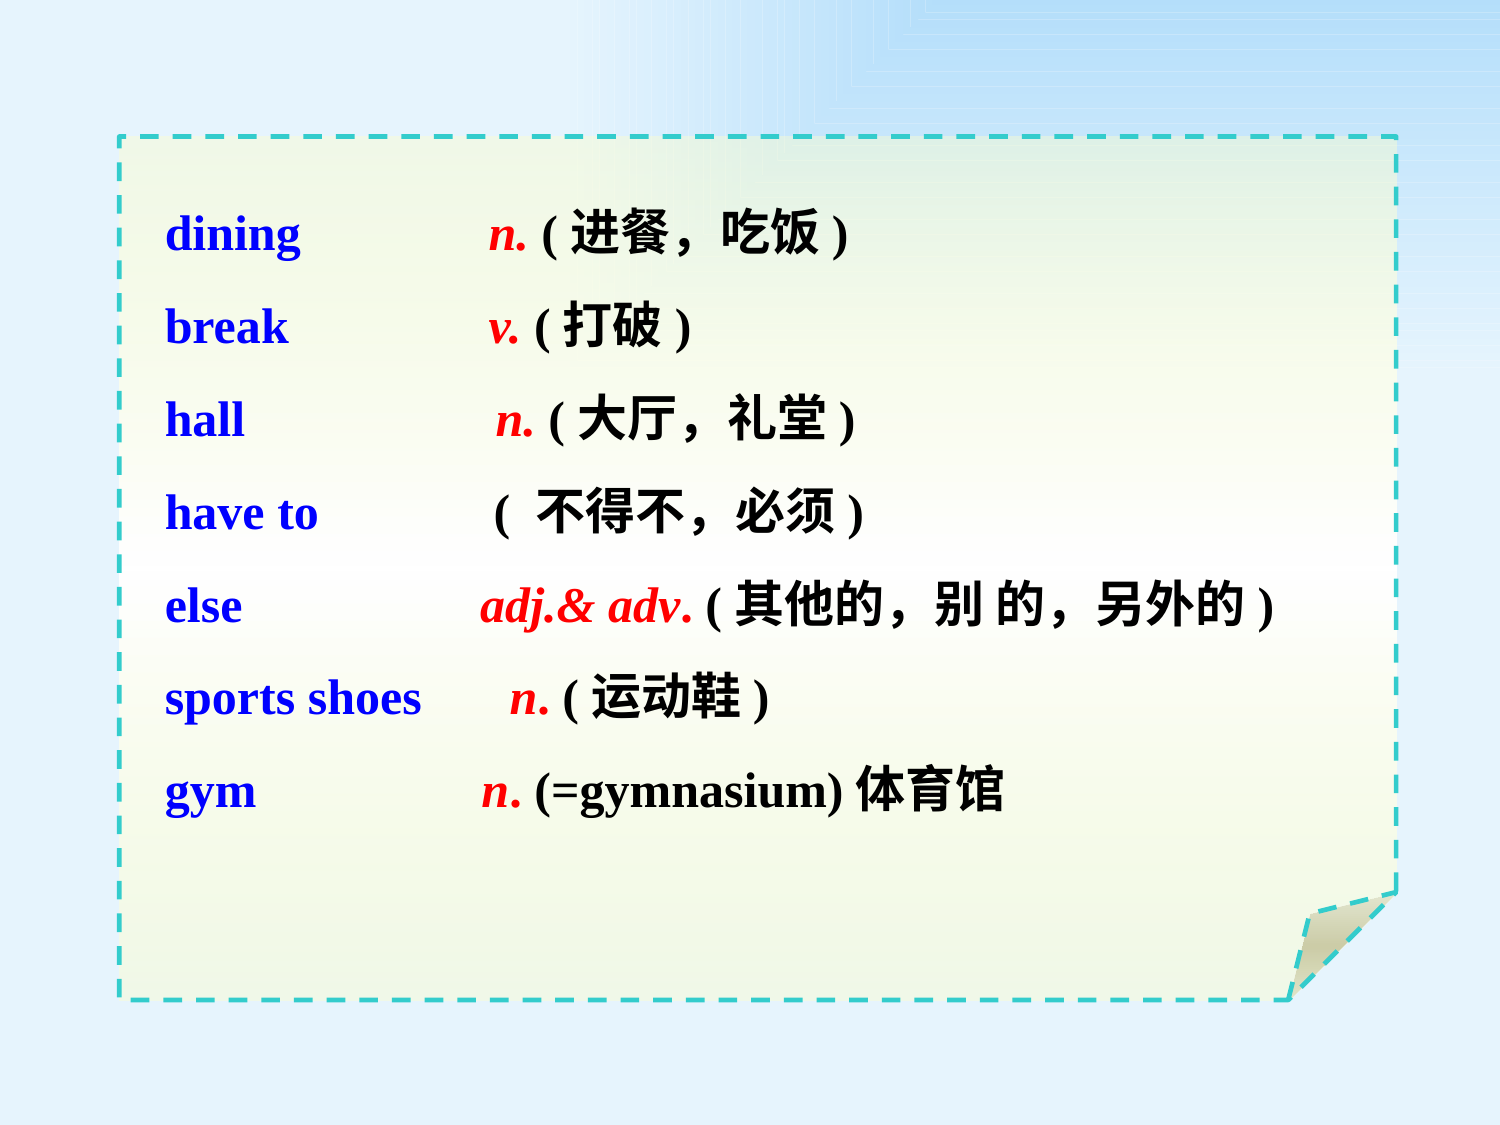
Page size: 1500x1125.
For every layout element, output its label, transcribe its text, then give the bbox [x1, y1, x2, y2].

text_box [119, 136, 1397, 1001]
text_box dining n. (进餐，吃饭) break v. (打破) hall n. (大厅，礼堂) have to ( 不得不，必须) else adj.& adv. (其他的，别 的，另外的) sports shoes n. (运动鞋) gym n. (=gymnasium)体育馆 [150, 174, 1388, 826]
